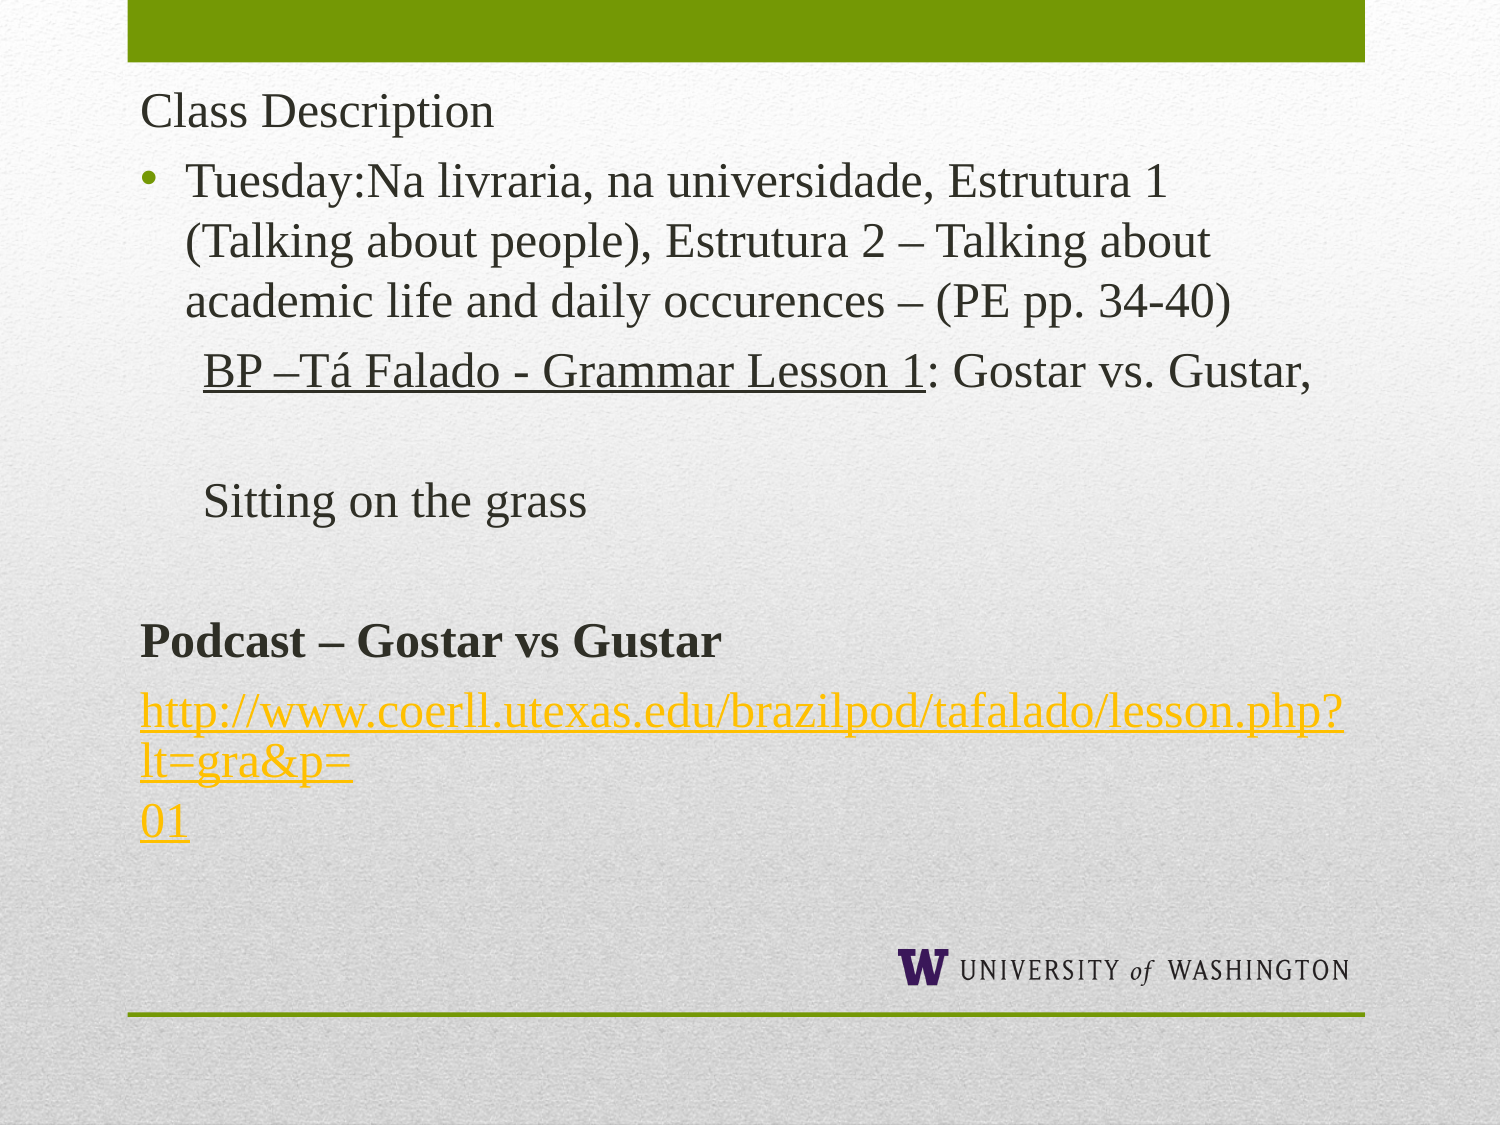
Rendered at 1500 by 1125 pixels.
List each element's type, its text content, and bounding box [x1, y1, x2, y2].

list Class Description Tuesday:Na livraria, na universidade, Estrutura 1 (Talking about people), Estrutura 2 – Talking about academic life and daily occurences – (PE pp. 34-40) BP –Tá Falado - Grammar Lesson 1: Gostar vs. Gustar, Sitting on the grass Podcast – Gostar vs Gustar http://www.coerll.utexas.edu/brazilpod/tafalado/lesson.php?lt=gra&p=01 [125, 112, 1363, 973]
picture [897, 949, 1349, 986]
